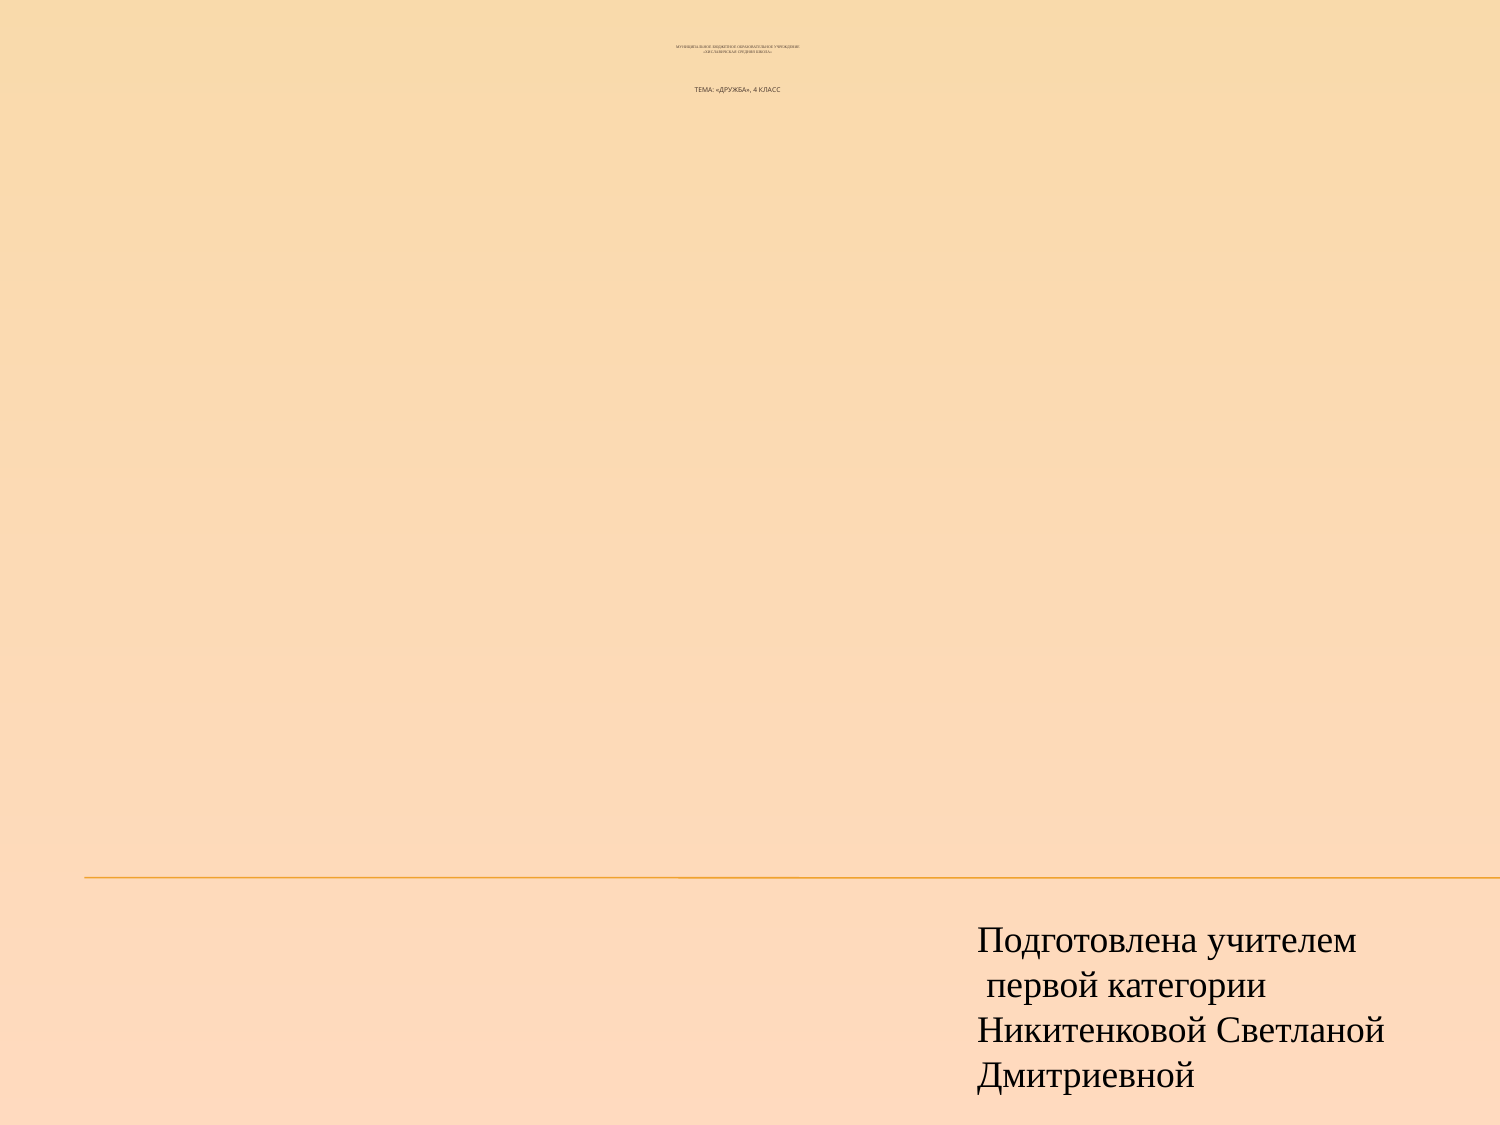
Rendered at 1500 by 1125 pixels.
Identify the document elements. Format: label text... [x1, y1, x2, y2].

text_box Подготовлена учителем первой категории Никитенковой Светланой Дмитриевной [962, 862, 1463, 1103]
title Муниципальное бюджетное образовательное учреждение «Хиславичская средняя школа» Тема: «Дружба», 4 класс [62, 37, 1413, 188]
